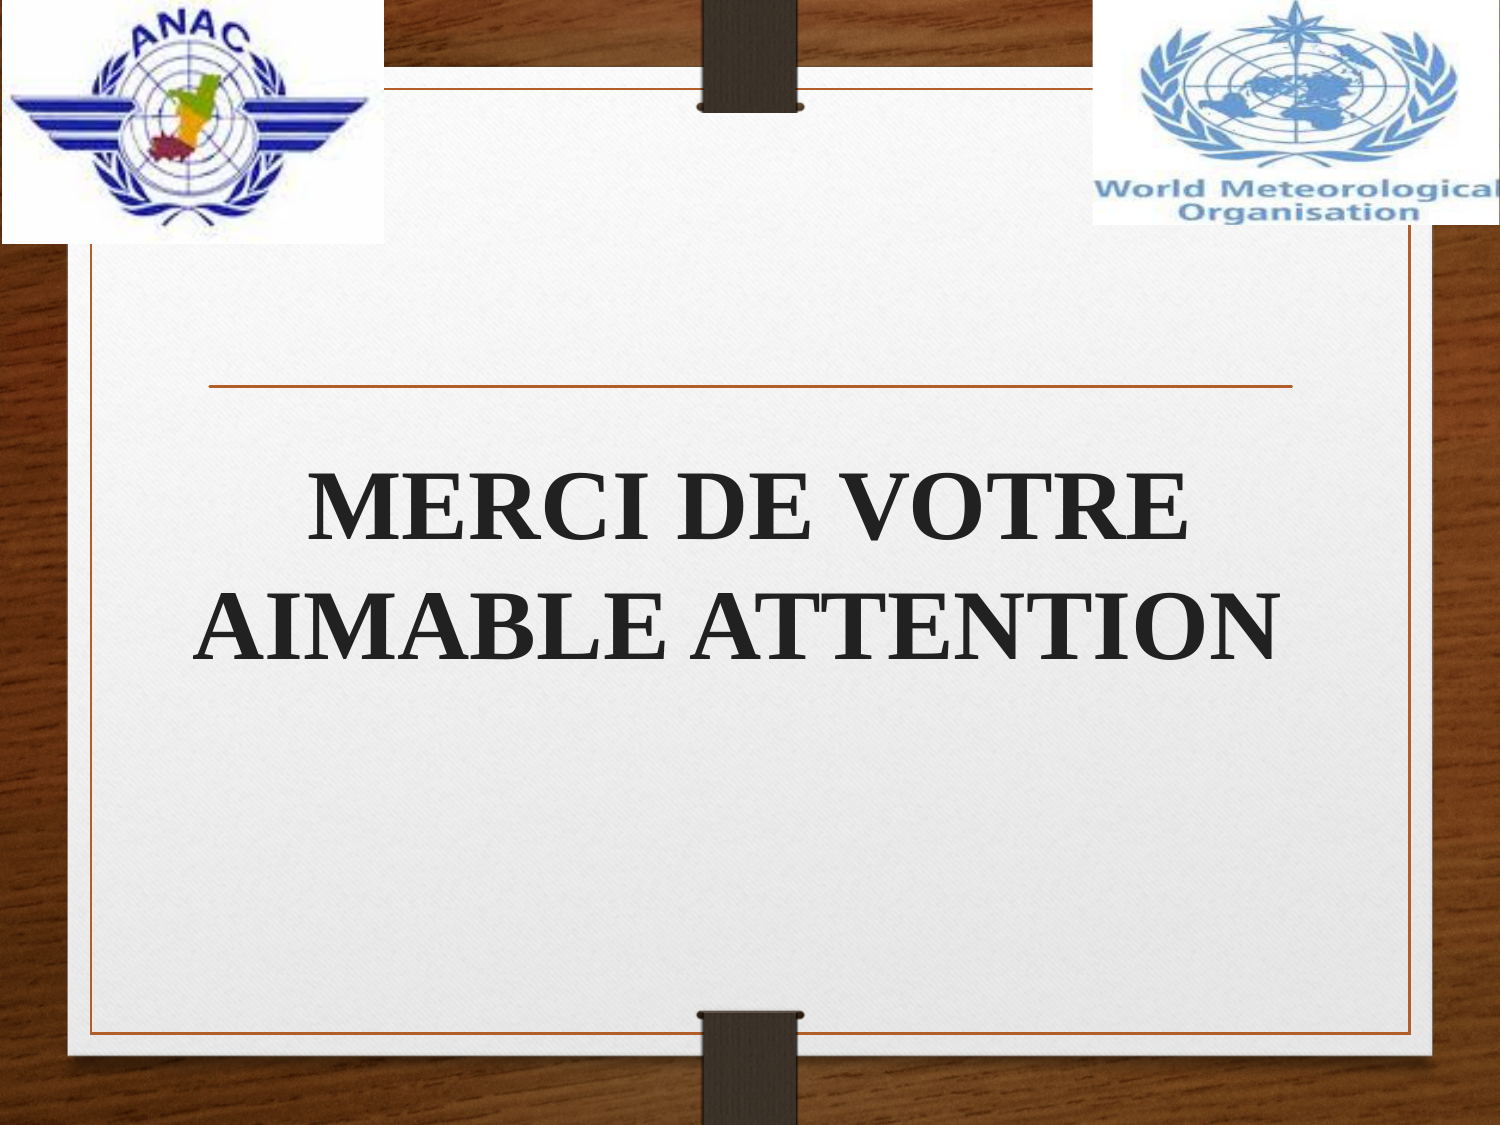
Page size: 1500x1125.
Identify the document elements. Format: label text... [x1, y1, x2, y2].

picture [0, 0, 1500, 1125]
text_box MERCI DE VOTRE AIMABLE ATTENTION [88, 432, 1412, 688]
